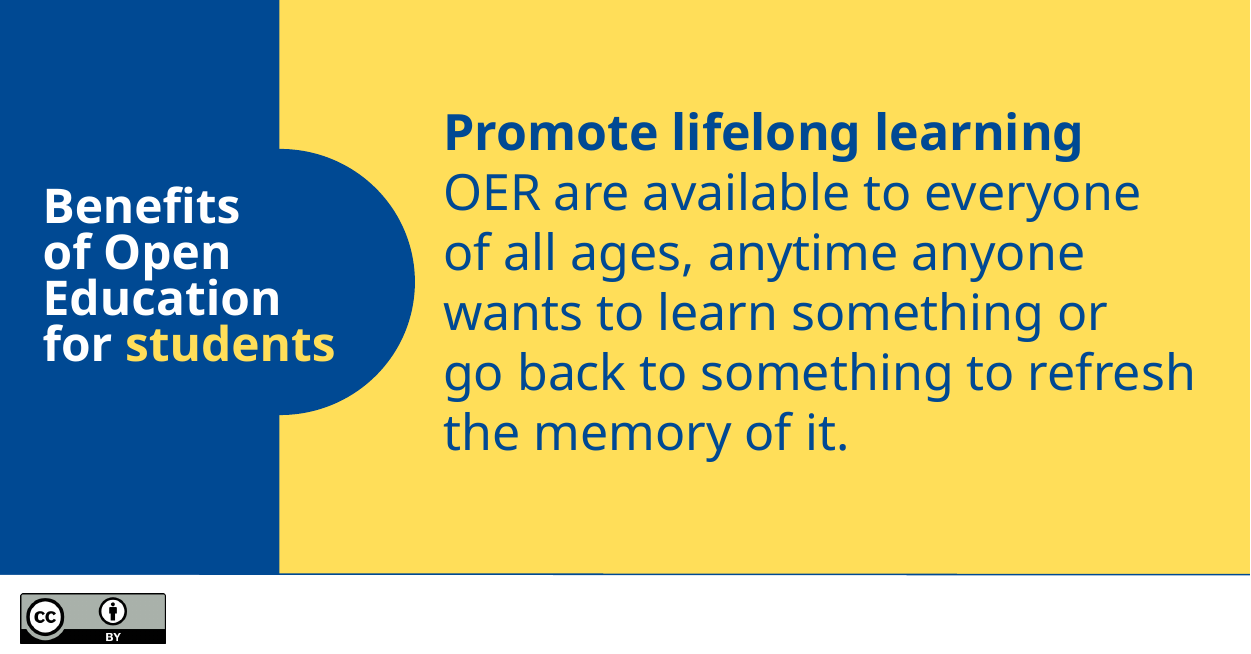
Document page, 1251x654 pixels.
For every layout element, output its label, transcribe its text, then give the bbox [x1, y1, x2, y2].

picture [20, 592, 166, 645]
text_box [368, 181, 415, 383]
text_box [196, 386, 365, 416]
text_box [0, 582, 1250, 654]
text_box Promote lifelong learning OER are available to everyone of all ages, anytime anyone wants to learn something or go back to something to refresh the memory of it. [428, 85, 1250, 475]
text_box [206, 148, 355, 171]
text_box [0, 0, 280, 573]
text_box Benefits of Open Education for students [27, 171, 368, 386]
